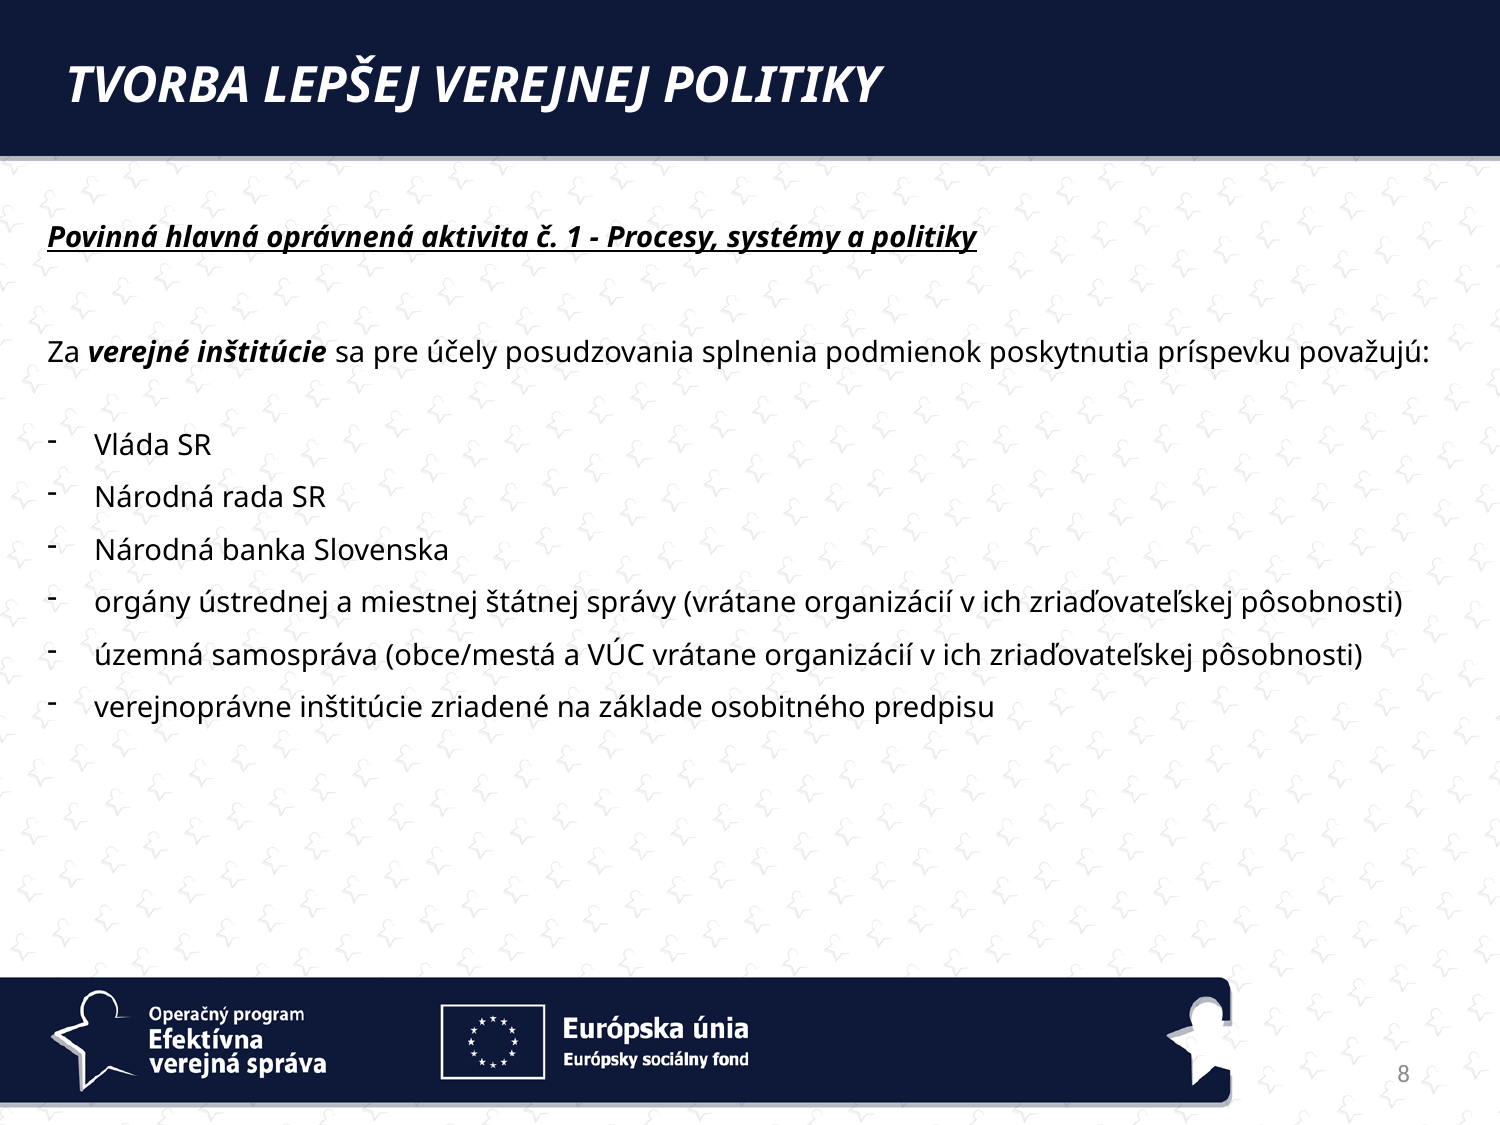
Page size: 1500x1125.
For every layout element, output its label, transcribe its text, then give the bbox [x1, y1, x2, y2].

text_box TVORBA LEPŠEJ VEREJNEJ POLITIKY [50, 45, 1472, 120]
picture [0, 0, 1500, 1125]
slide_number 8 [1074, 1042, 1425, 1103]
text_box Povinná hlavná oprávnená aktivita č. 1 - Procesy, systémy a politiky Za verejné inštitúcie sa pre účely posudzovania splnenia podmienok poskytnutia príspevku považujú: Vláda SR Národná rada SR Národná banka Slovenska orgány ústrednej a miestnej štátnej správy (vrátane organizácií v ich zriaďovateľskej pôsobnosti) územná samospráva (obce/mestá a VÚC vrátane organizácií v ich zriaďovateľskej pôsobnosti) verejnoprávne inštitúcie zriadené na základe osobitného predpisu [32, 206, 1454, 731]
text_box [64, 200, 1500, 973]
